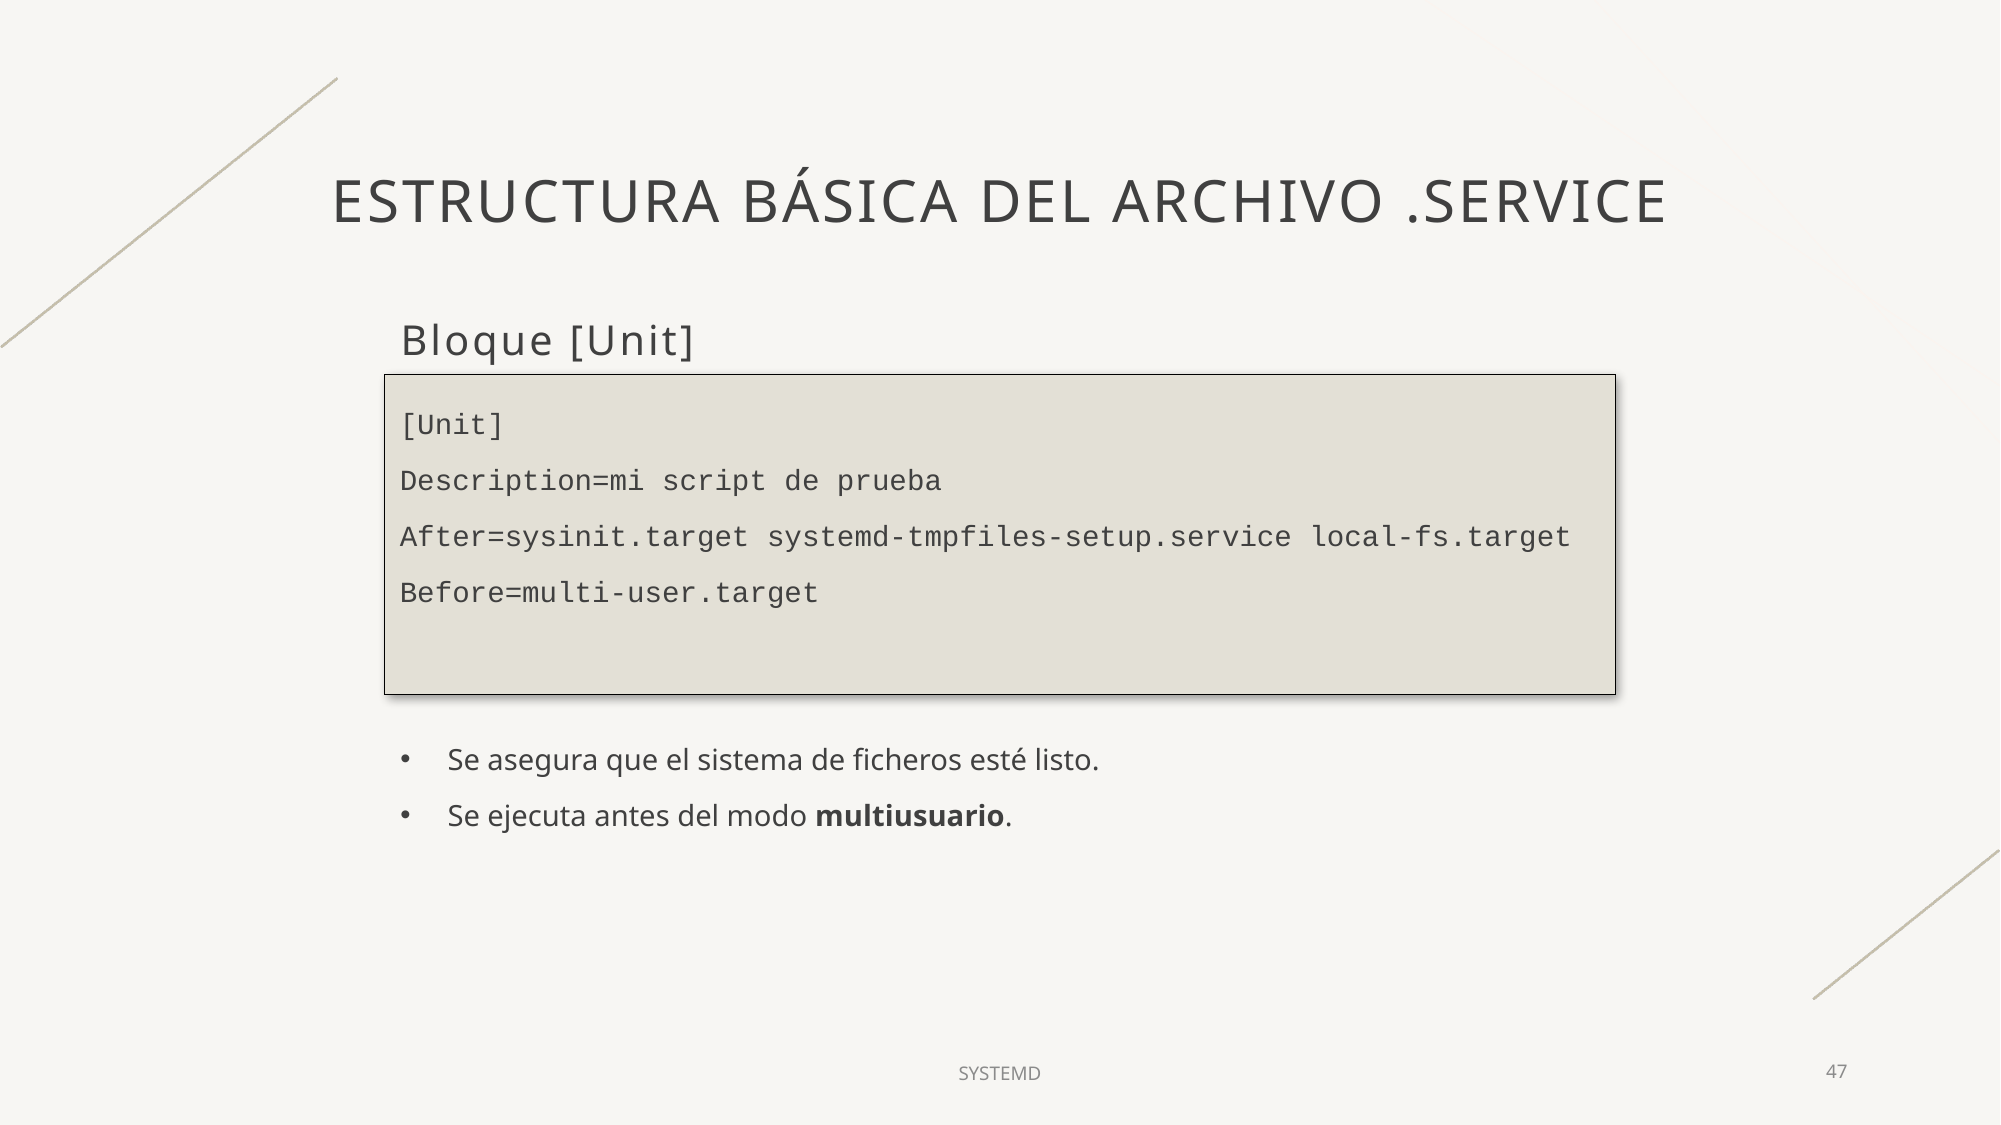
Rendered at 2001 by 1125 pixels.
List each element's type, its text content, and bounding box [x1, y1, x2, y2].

text_box Se asegura que el sistema de ficheros esté listo. Se ejecuta antes del modo multiusuario. [385, 733, 1363, 849]
slide_number 47 [1412, 1042, 1863, 1103]
list Bloque [Unit] [385, 312, 1277, 372]
footer SYSTEMD [662, 1042, 1338, 1103]
text_box [Unit] Description=mi script de prueba After=sysinit.target systemd-tmpfiles-setup.service local-fs.target Before=multi-user.target [384, 374, 1616, 695]
picture [1812, 849, 2000, 1000]
title Estructura básica del archivo .service [309, 94, 1691, 313]
picture [0, 77, 338, 348]
